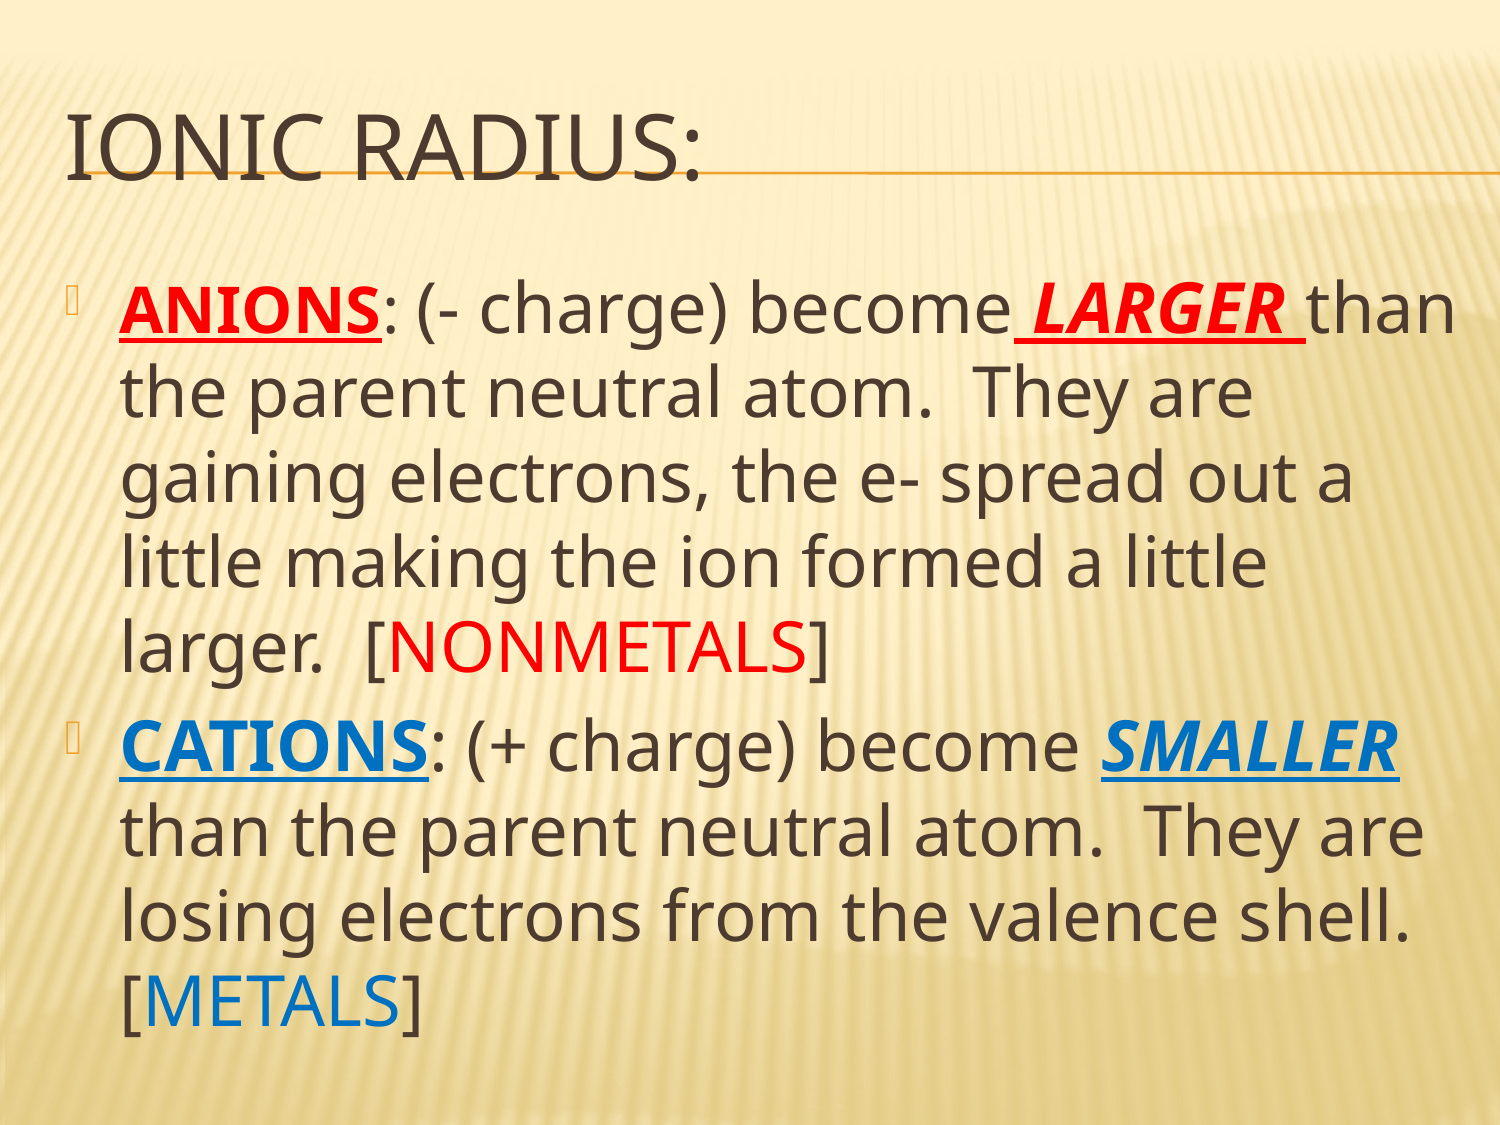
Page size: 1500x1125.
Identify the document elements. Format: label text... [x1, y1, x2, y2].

title Ionic radius: [50, 75, 1475, 213]
list ANIONS: (- charge) become LARGER than the parent neutral atom. They are gaining electrons, the e- spread out a little making the ion formed a little larger. [NONMETALS] CATIONS: (+ charge) become SMALLER than the parent neutral atom. They are losing electrons from the valence shell. [METALS] [50, 254, 1475, 1050]
